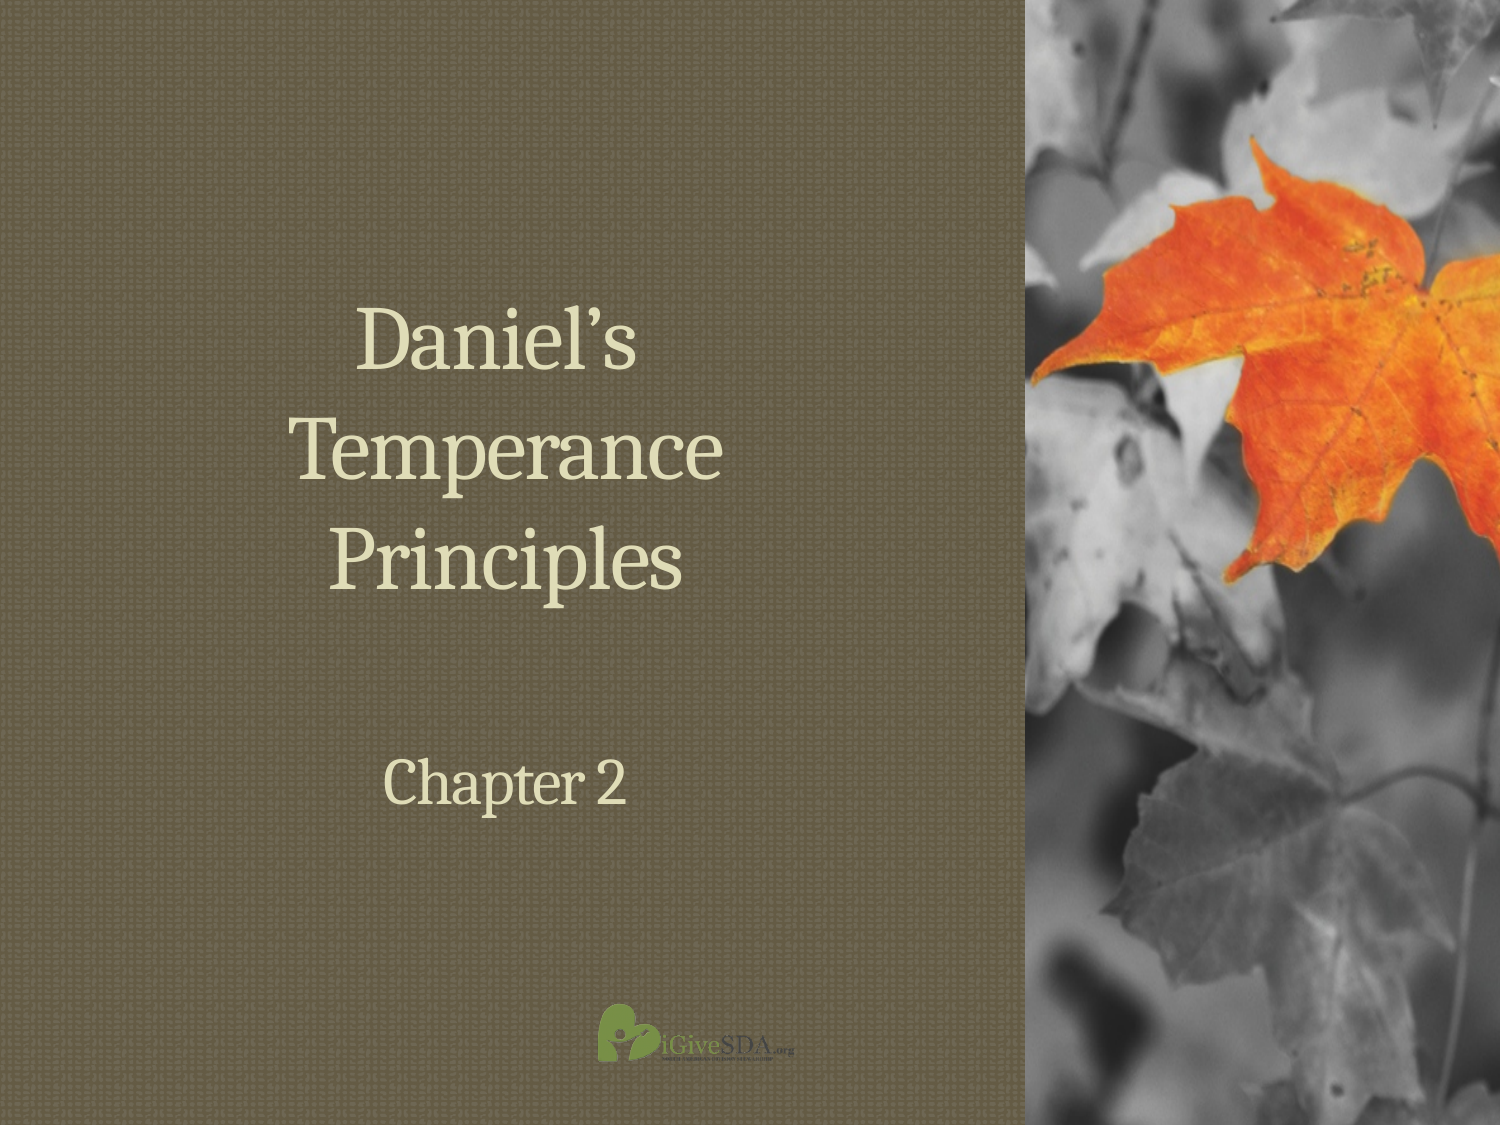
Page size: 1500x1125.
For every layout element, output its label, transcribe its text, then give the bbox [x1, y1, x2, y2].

picture [1024, 0, 1500, 1125]
picture [580, 989, 804, 1077]
title Daniel’s Temperance Principles Chapter 2 [24, 212, 988, 825]
